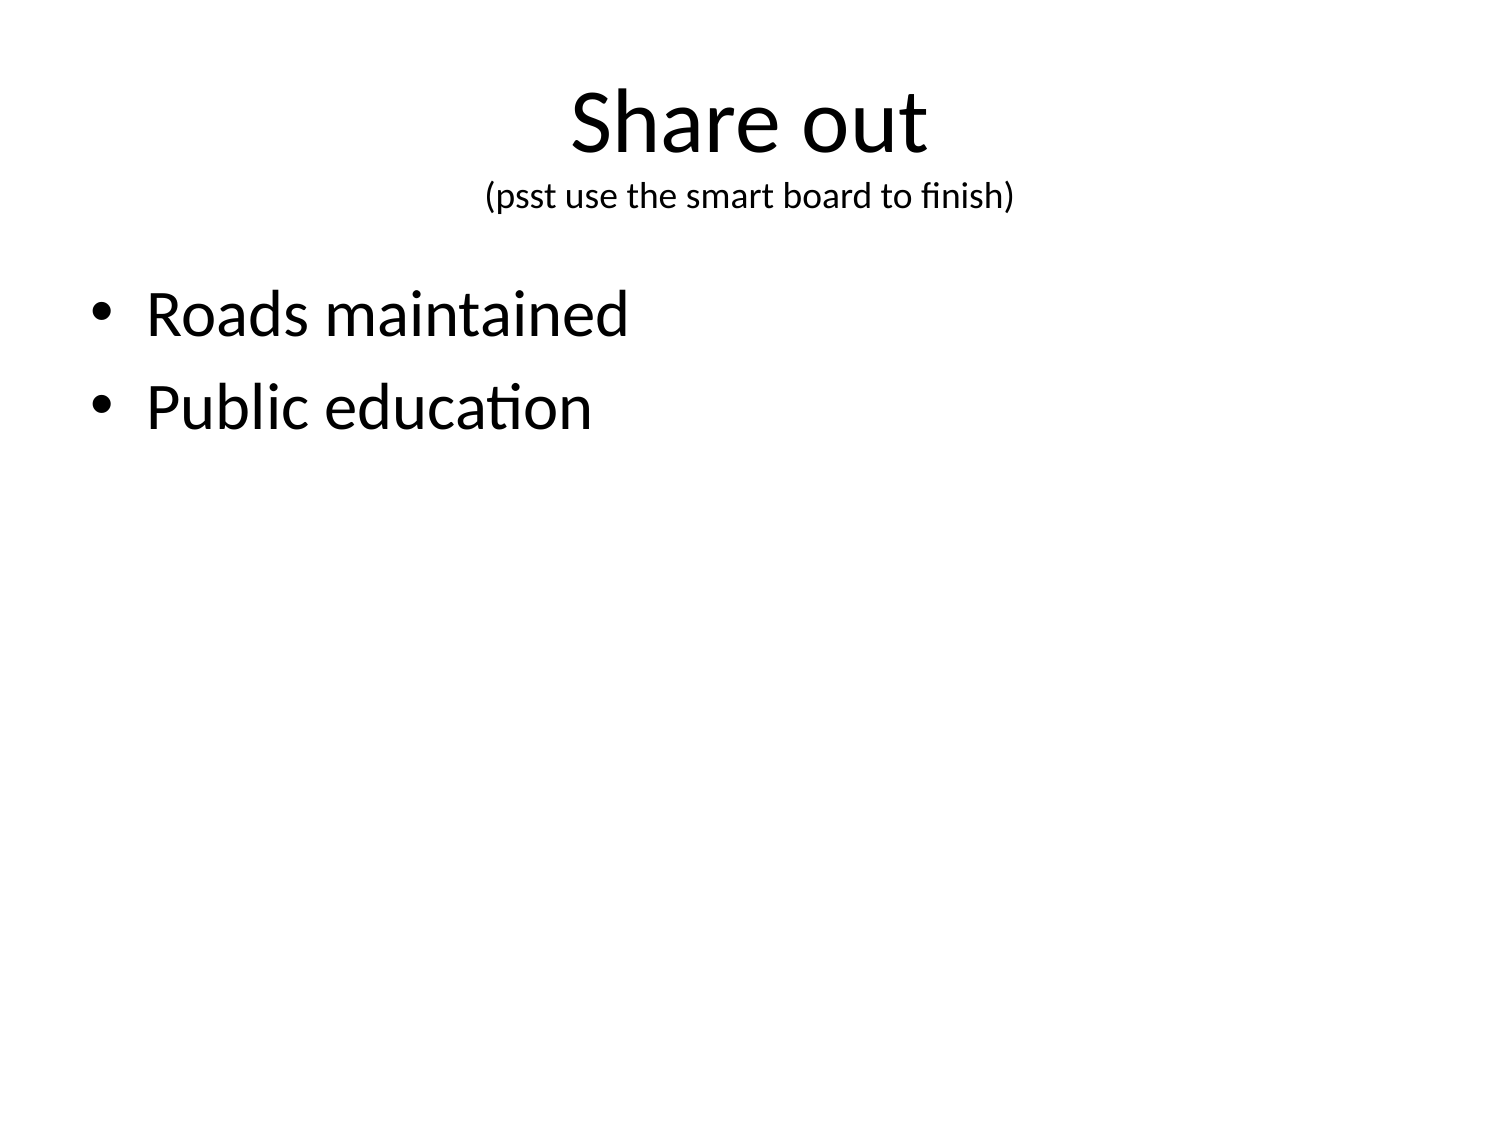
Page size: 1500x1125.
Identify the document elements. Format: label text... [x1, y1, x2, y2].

list Roads maintained Public education [75, 262, 1425, 1005]
title Share out (psst use the smart board to finish) [75, 45, 1425, 233]
